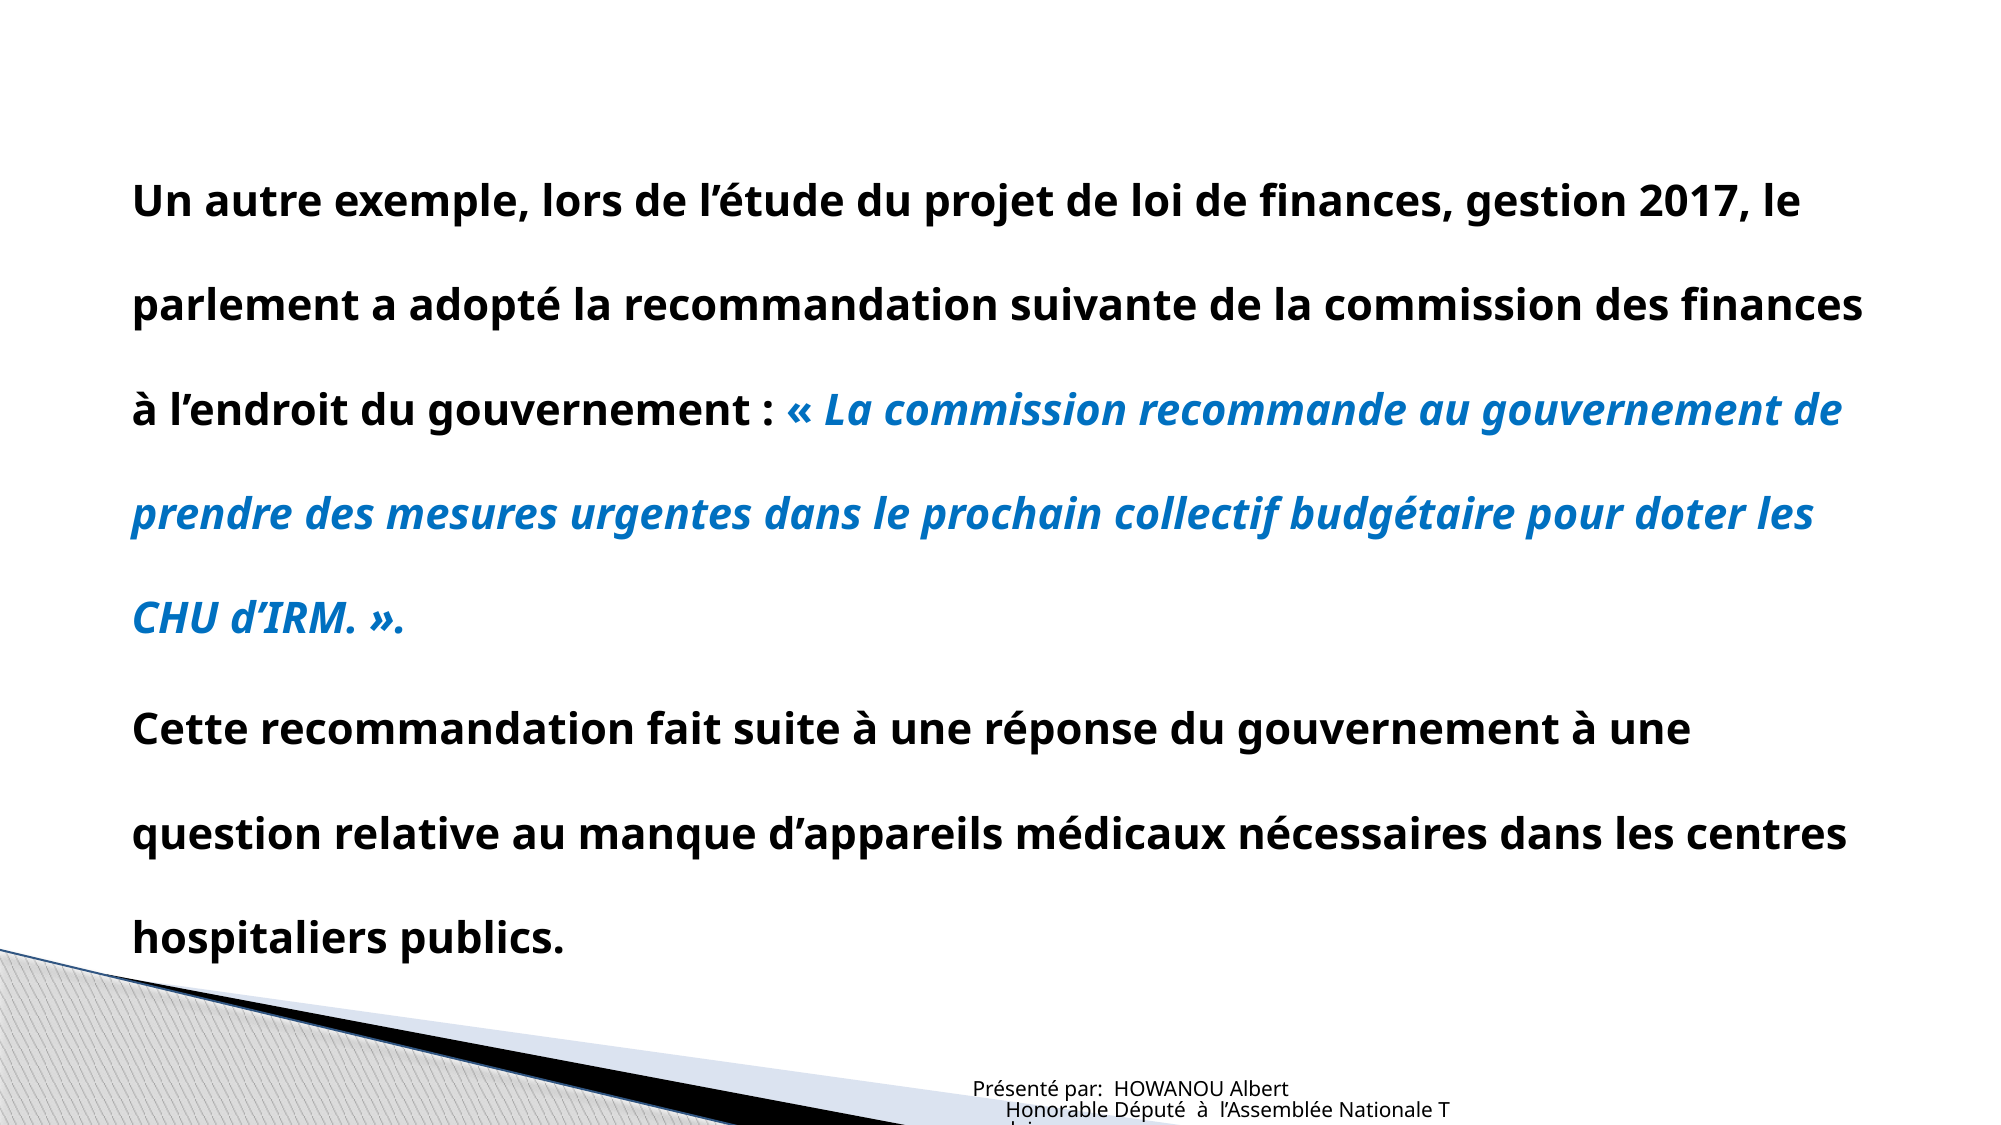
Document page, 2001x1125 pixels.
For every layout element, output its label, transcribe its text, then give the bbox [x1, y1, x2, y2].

footer Présenté par: HOWANOU Albert Honorable Député à l’Assemblée Nationale Togolaise [957, 1051, 1473, 1112]
list Un autre exemple, lors de l’étude du projet de loi de finances, gestion 2017, le parlement a adopté la recommandation suivante de la commission des finances à l’endroit du gouvernement : « La commission recommande au gouvernement de prendre des mesures urgentes dans le prochain collectif budgétaire pour doter les CHU d’IRM. ». Cette recommandation fait suite à une réponse du gouvernement à une question relative au manque d’appareils médicaux nécessaires dans les centres hospitaliers publics. [99, 113, 1900, 976]
